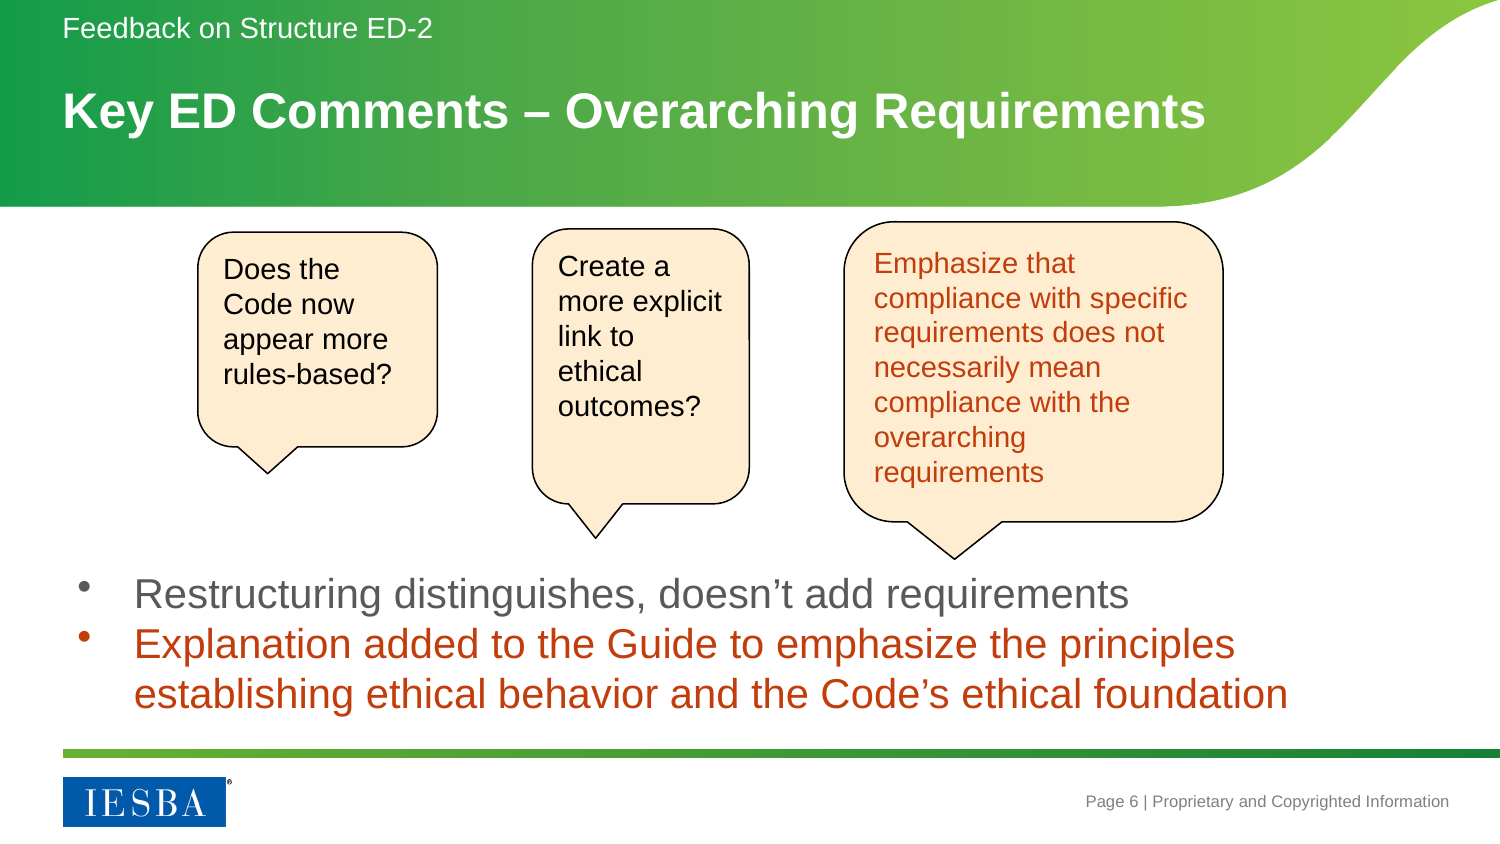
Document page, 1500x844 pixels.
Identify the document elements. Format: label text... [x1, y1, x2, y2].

subtitle Feedback on Structure ED-2 [62, 9, 725, 47]
title Key ED Comments – Overarching Requirements [62, 75, 1300, 142]
text_box Emphasize that compliance with specific requirements does not necessarily mean compliance with the overarching requirements [844, 221, 1224, 560]
text_box Create a more explicit link to ethical outcomes? [532, 228, 750, 539]
picture [0, 0, 1500, 207]
list Restructuring distinguishes, doesn’t add requirements Explanation added to the Guide to emphasize the principles establishing ethical behavior and the Code’s ethical foundation [62, 559, 1425, 747]
text_box Does the Code now appear more rules-based? [197, 232, 438, 474]
picture [63, 777, 232, 827]
